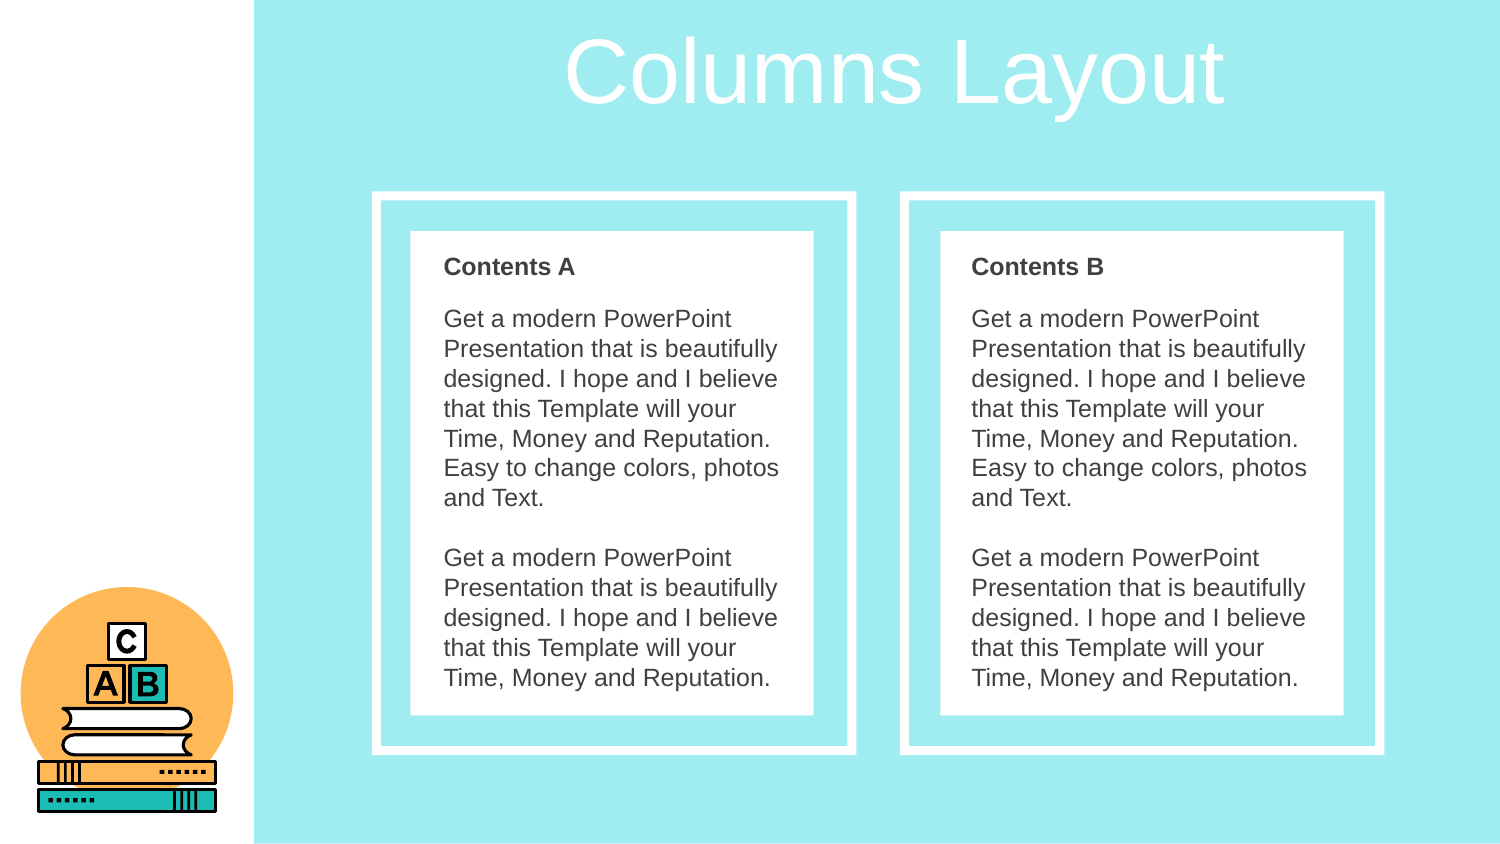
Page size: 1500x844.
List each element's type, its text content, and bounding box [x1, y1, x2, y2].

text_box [428, 242, 800, 704]
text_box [956, 242, 1328, 704]
text_box [898, 189, 1386, 757]
text_box [408, 229, 816, 718]
text_box [370, 189, 858, 757]
text_box [938, 229, 1346, 718]
title Columns Layout [289, 4, 1500, 132]
